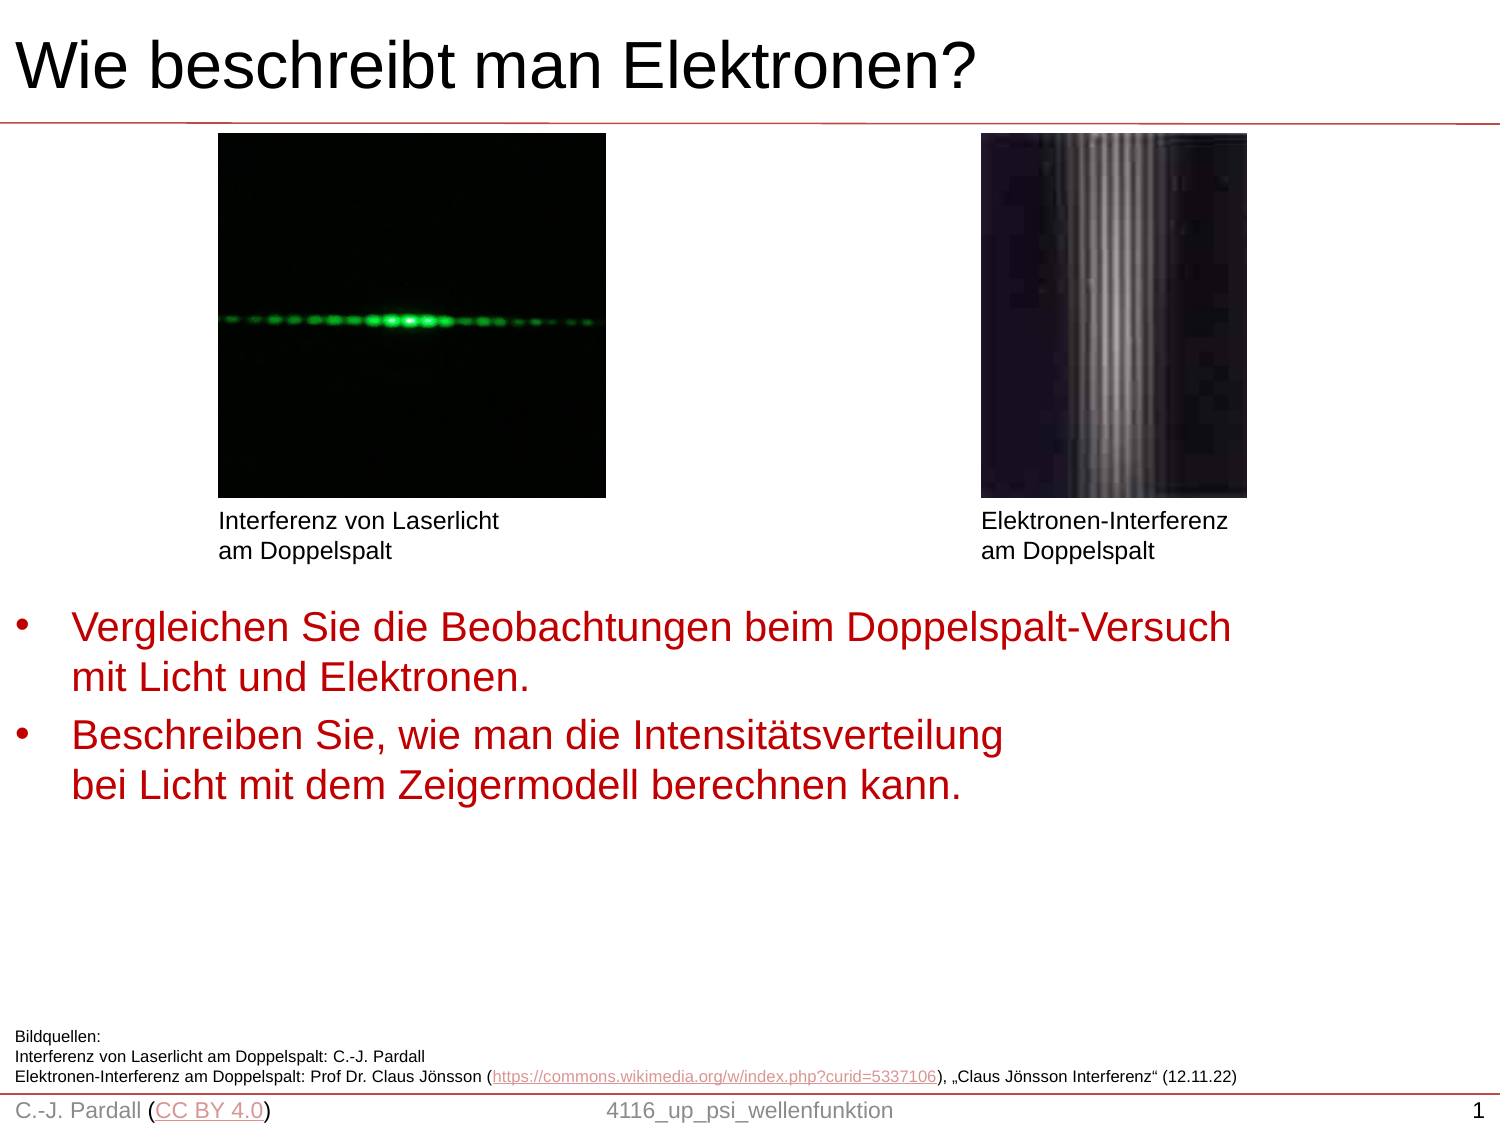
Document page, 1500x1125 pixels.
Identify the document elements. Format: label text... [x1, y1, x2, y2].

slide_number C.-J. Pardall [0, 1094, 350, 1125]
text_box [218, 133, 606, 574]
footer 4116_up_psi_wellenfunktion [512, 1094, 988, 1125]
text_box Bildquellen: Interferenz von Laserlicht am Doppelspalt: C.-J. Pardall Elektronen-Interferenz am Doppelspalt: Prof Dr. Claus Jönsson (https://commons.wikimedia.org/w/index.php?curid=5337106), „Claus Jönsson Interferenz“ (12.11.22) [0, 1018, 1500, 1093]
list Vergleichen Sie die Beobachtungen beim Doppelspalt-Versuch mit Licht und Elektronen. Beschreiben Sie, wie man die Intensitätsverteilung bei Licht mit dem Zeigermodell berechnen kann. [0, 591, 1500, 1000]
title Wie beschreibt man Elektronen? [0, 0, 1500, 123]
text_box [980, 133, 1248, 574]
